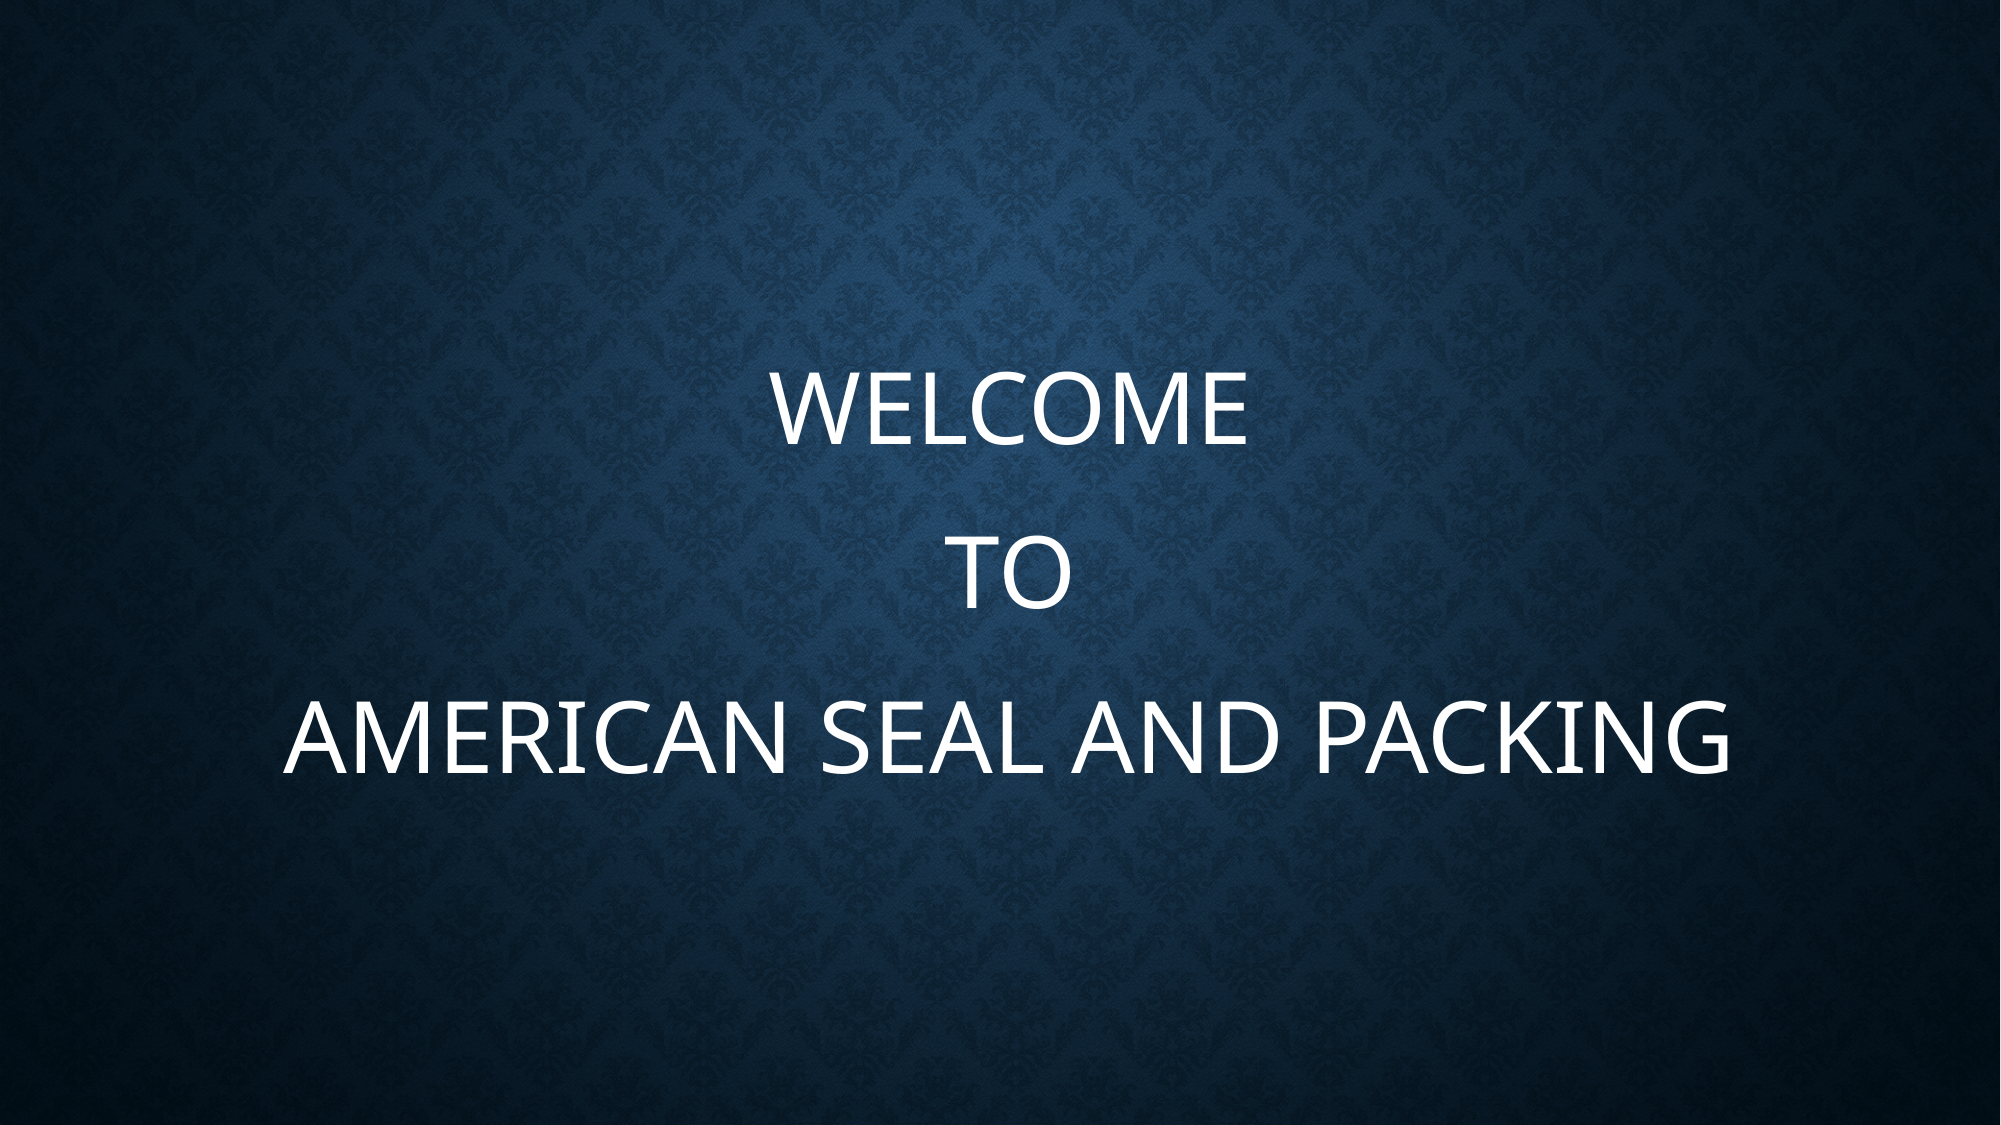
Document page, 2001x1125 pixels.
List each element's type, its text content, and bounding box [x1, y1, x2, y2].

list WELCOME TO AMERICAN SEAL AND PACKING [201, 312, 1819, 1125]
